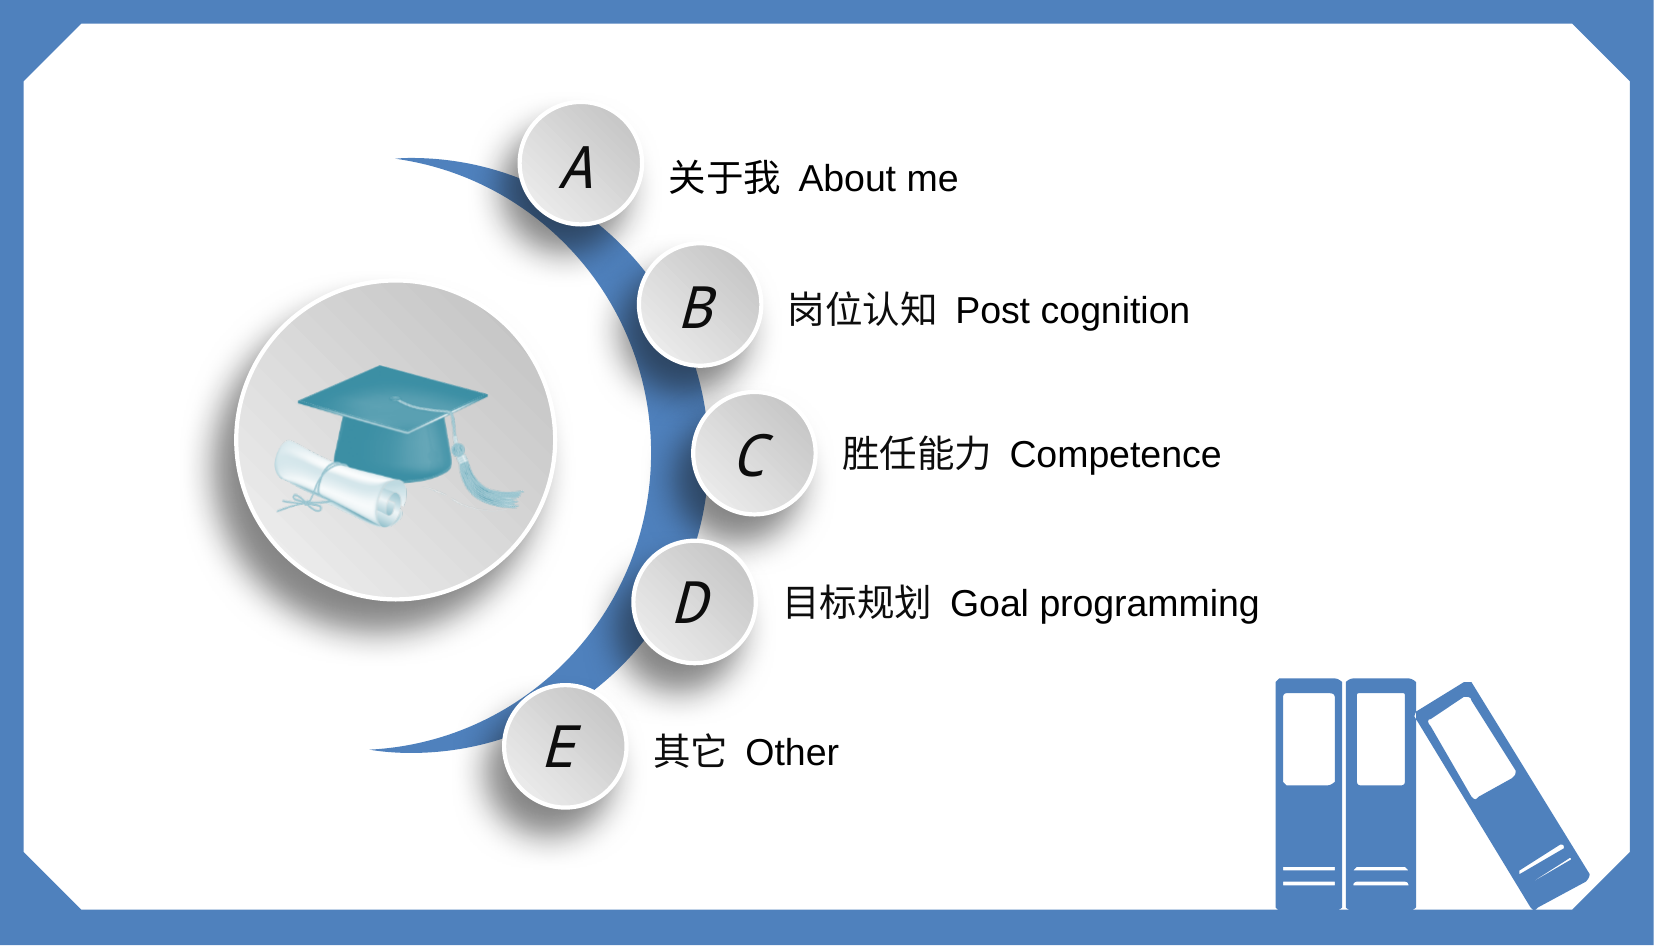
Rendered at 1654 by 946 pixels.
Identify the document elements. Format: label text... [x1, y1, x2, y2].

text_box [270, 542, 521, 602]
text_box [367, 720, 479, 756]
picture [266, 365, 525, 535]
text_box [1345, 678, 1590, 912]
text_box 岗位认知 Post cognition [773, 278, 1382, 339]
text_box C [716, 410, 781, 496]
text_box [0, 0, 1654, 946]
text_box A [542, 122, 608, 208]
text_box 目标规划 Goal programming [767, 571, 1489, 632]
text_box D [656, 558, 722, 643]
text_box 其它 Other [638, 720, 934, 780]
text_box B [661, 262, 727, 348]
text_box [631, 538, 758, 666]
text_box [517, 99, 645, 227]
text_box [535, 628, 609, 691]
text_box [234, 278, 558, 532]
text_box [691, 389, 818, 517]
text_box [630, 409, 670, 556]
text_box [636, 241, 764, 368]
text_box [587, 249, 636, 297]
text_box [501, 683, 629, 810]
text_box [393, 155, 481, 185]
text_box [1275, 678, 1343, 912]
text_box 胜任能力 Competence [827, 422, 1394, 482]
text_box E [525, 701, 591, 787]
text_box 关于我 About me [653, 146, 1103, 206]
